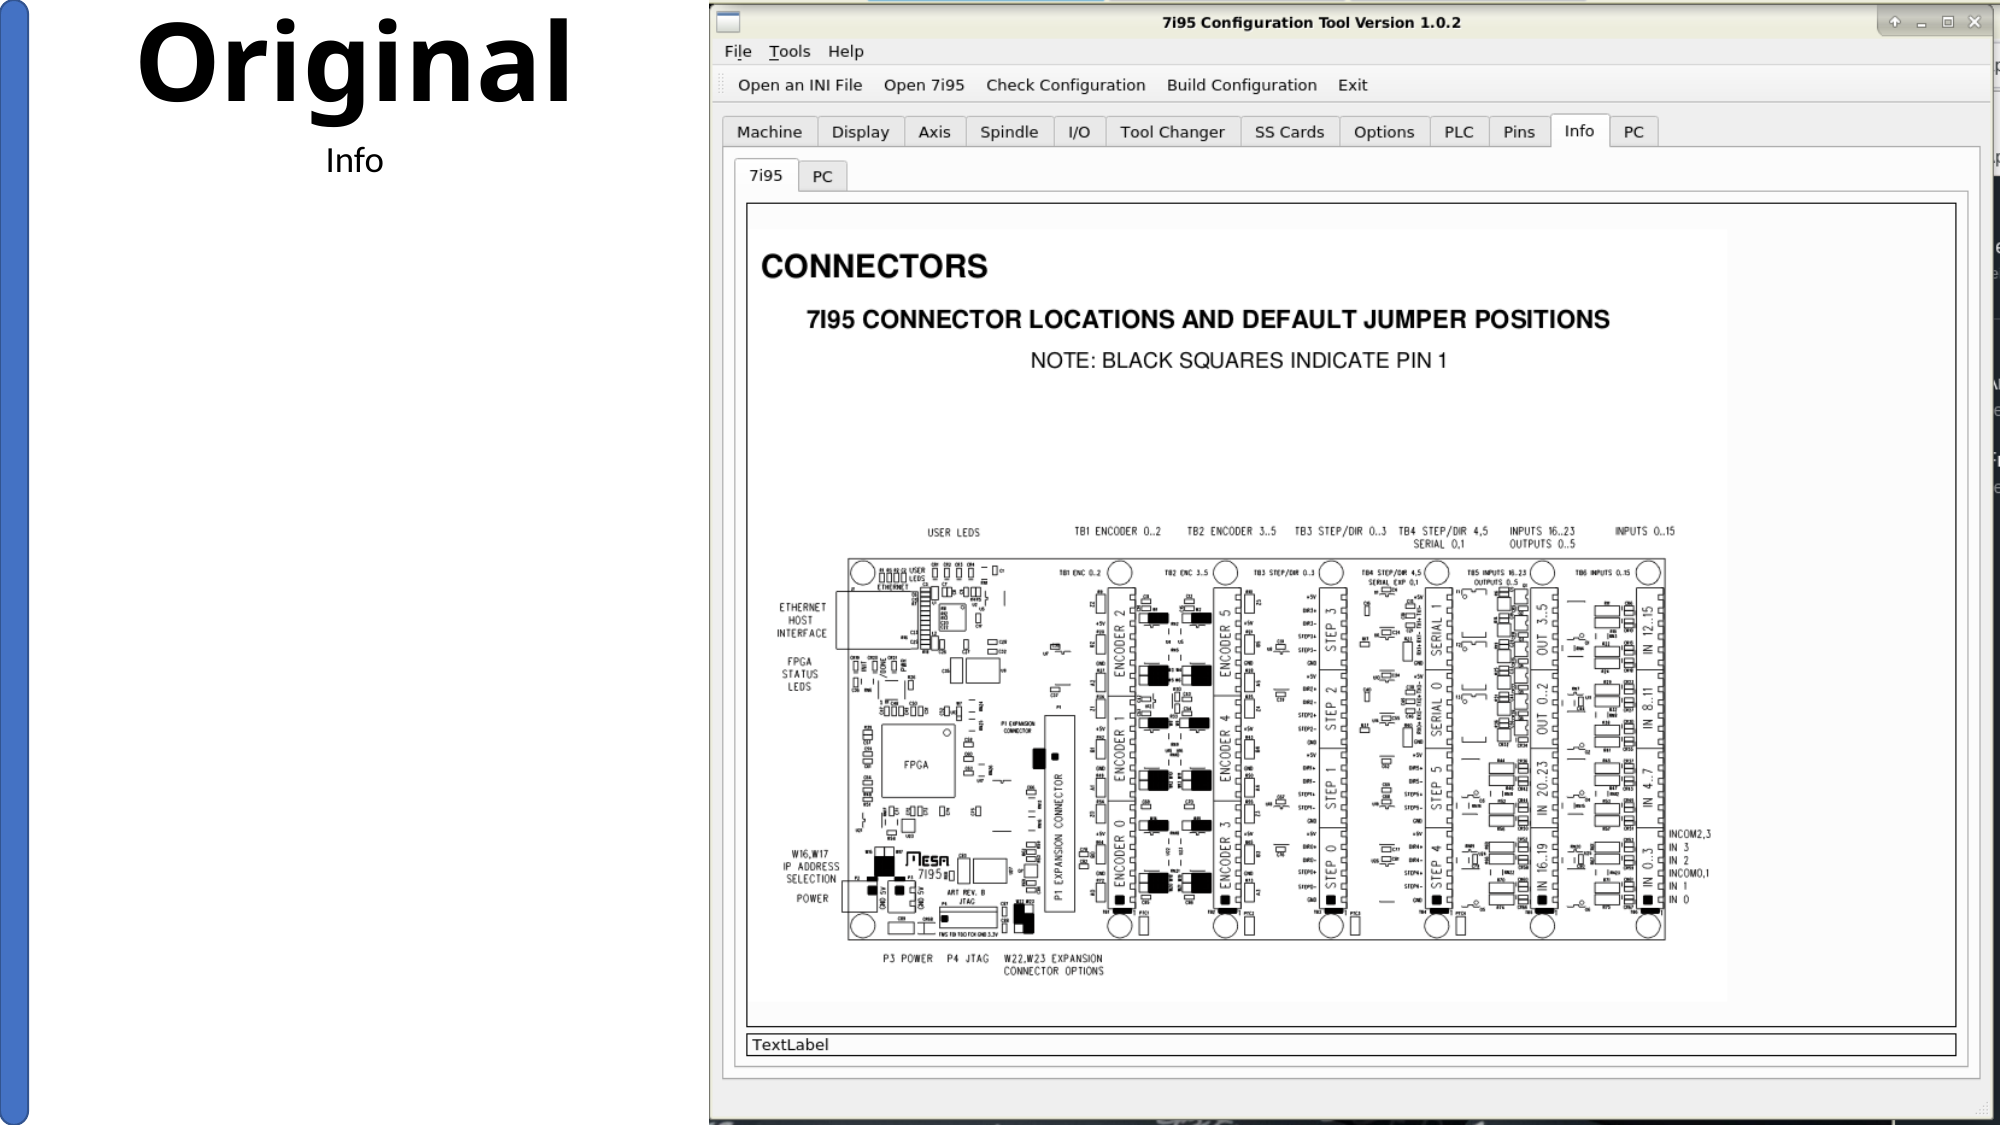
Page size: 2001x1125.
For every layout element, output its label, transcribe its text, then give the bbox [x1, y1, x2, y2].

picture [709, 0, 2000, 1125]
title Original [22, 0, 709, 132]
text_box [0, 0, 30, 1125]
subtitle Info [30, 132, 709, 189]
